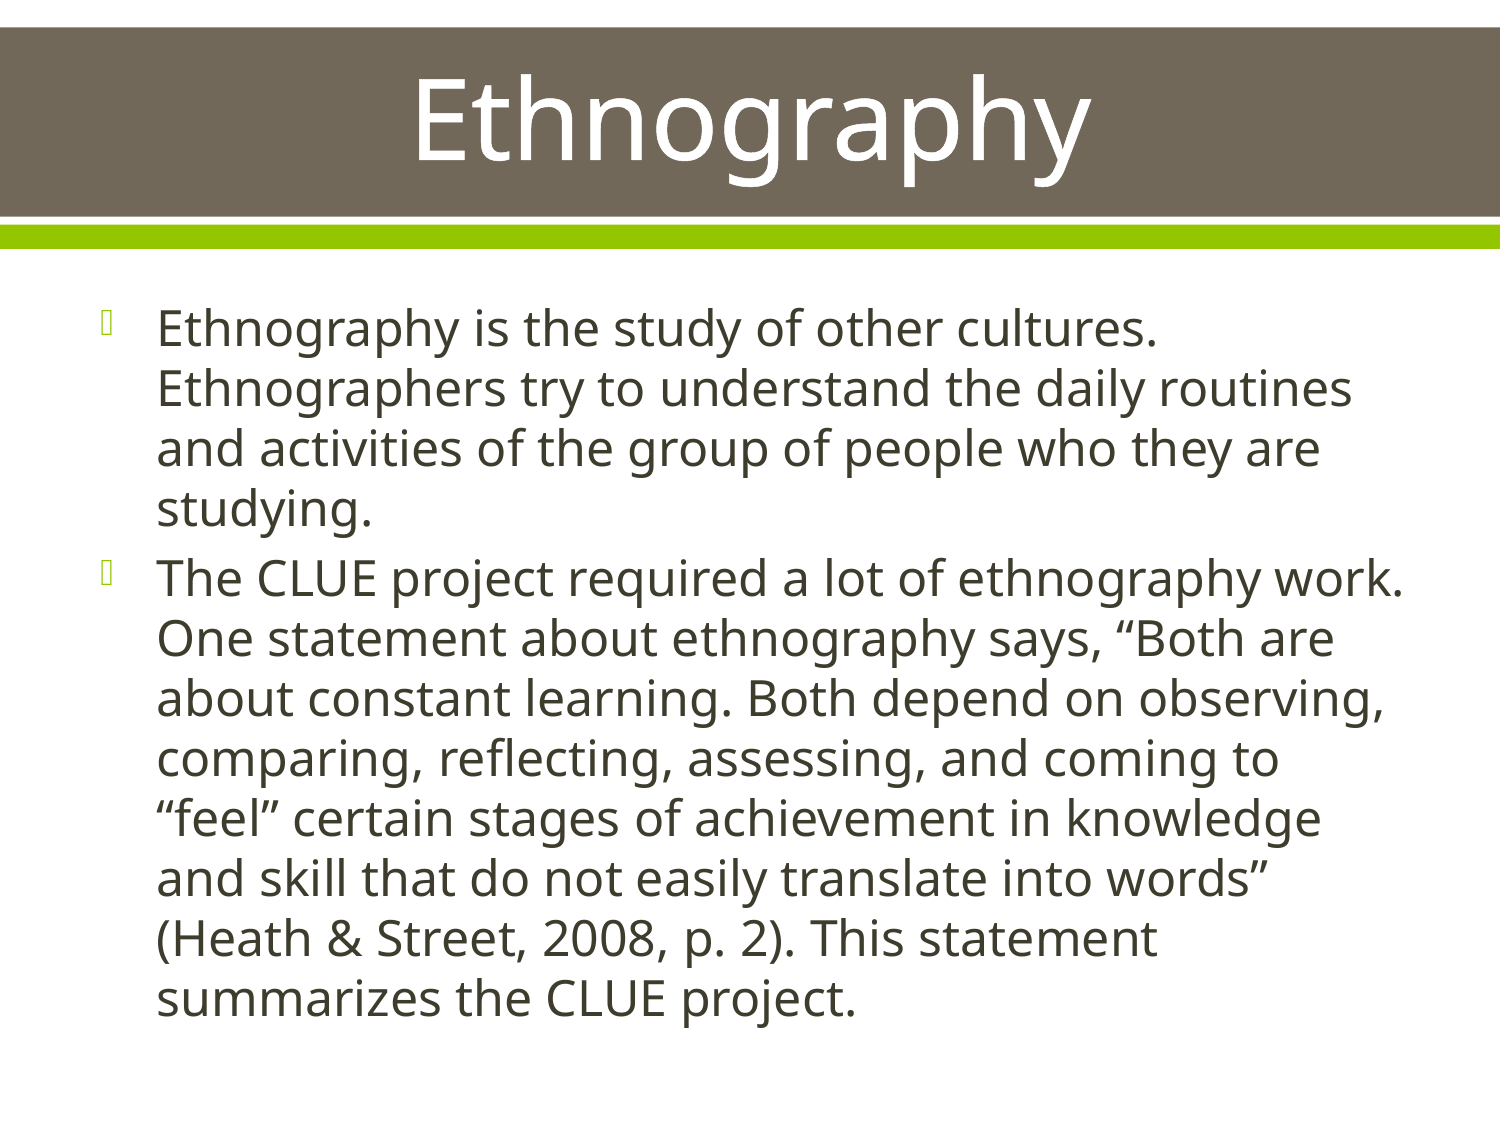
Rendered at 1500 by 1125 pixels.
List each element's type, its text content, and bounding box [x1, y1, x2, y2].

title Ethnography [75, 0, 1425, 230]
list Ethnography is the study of other cultures. Ethnographers try to understand the daily routines and activities of the group of people who they are studying. The CLUE project required a lot of ethnography work. One statement about ethnography says, “Both are about constant learning. Both depend on observing, comparing, reflecting, assessing, and coming to “feel” certain stages of achievement in knowledge and skill that do not easily translate into words” (Heath & Street, 2008, p. 2). This statement summarizes the CLUE project. [75, 288, 1425, 1123]
